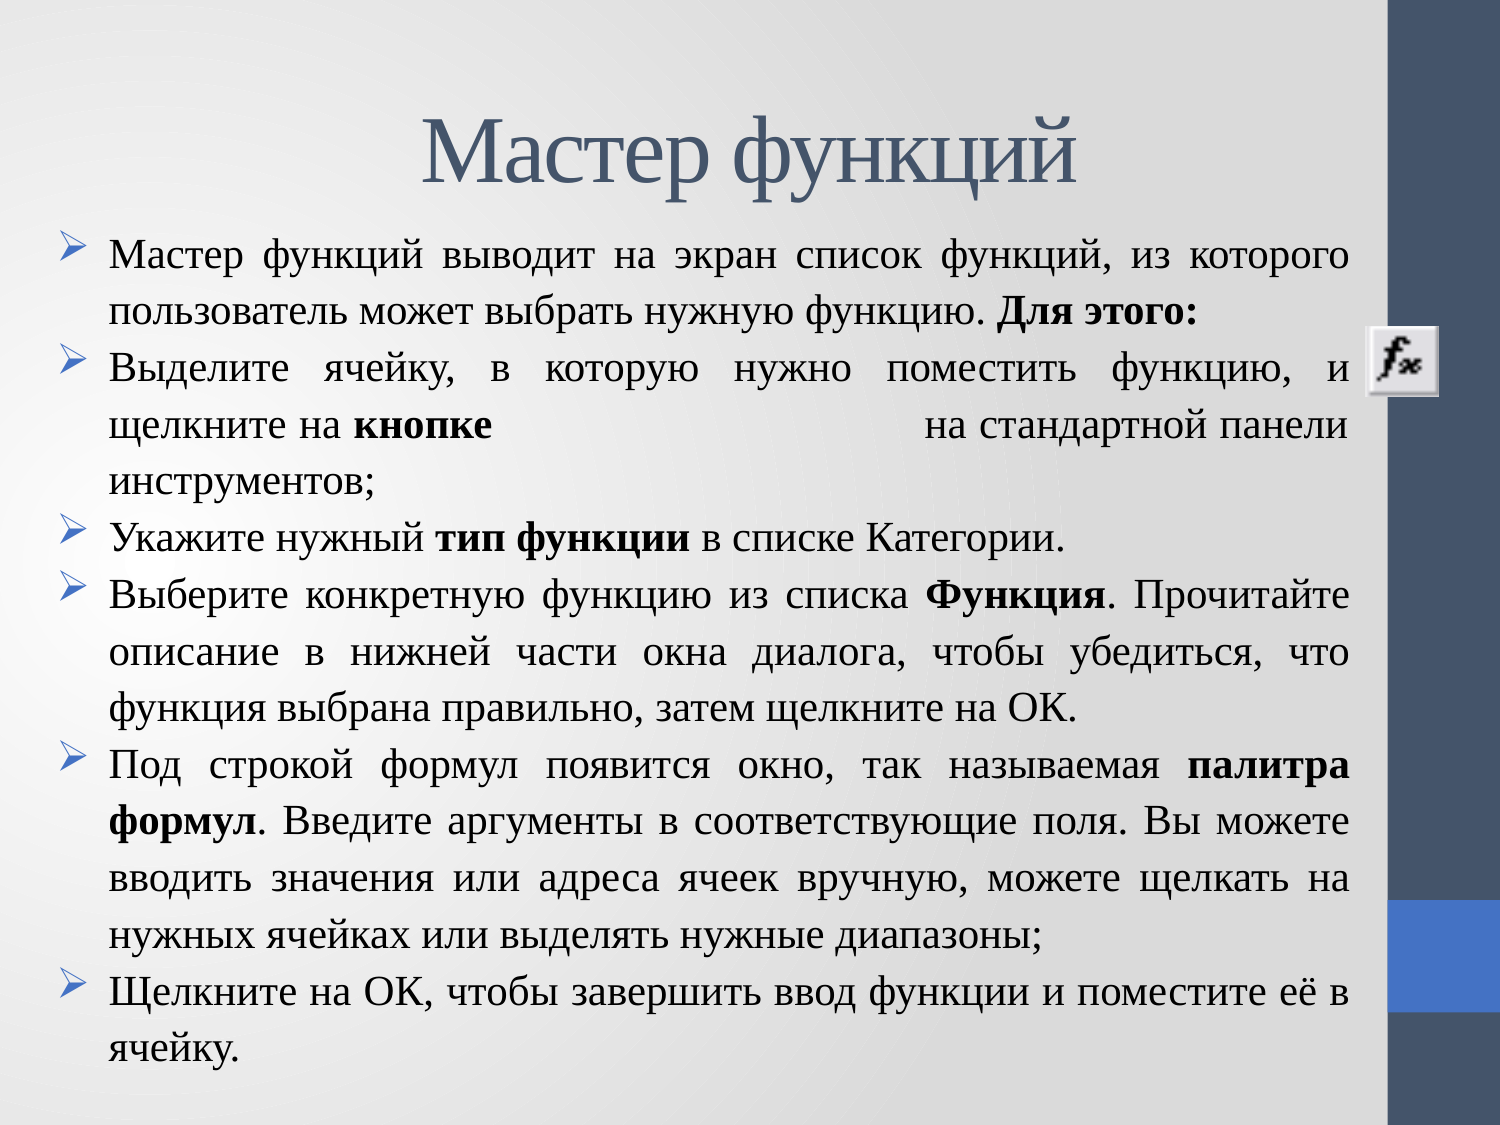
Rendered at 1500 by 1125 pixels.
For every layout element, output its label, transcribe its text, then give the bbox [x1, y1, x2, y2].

picture [1364, 325, 1440, 398]
title Мастер функций [49, 75, 1450, 213]
list Мастер функций выводит на экран список функций, из которого пользователь может выбрать нужную функцию. Для этого: Выделите ячейку, в которую нужно поместить функцию, и щелкните на кнопке на стандартной панели инструментов; Укажите нужный тип функции в списке Категории. Выберите конкретную функцию из списка Функция. Прочитайте описание в нижней части окна диалога, чтобы убедиться, что функция выбрана правильно, затем щелкните на ОК. Под строкой формул появится окно, так называемая палитра формул. Введите аргументы в соответствующие поля. Вы можете вводить значения или адреса ячеек вручную, можете щелкать на нужных ячейках или выделять нужные диапазоны; Щелкните на ОК, чтобы завершить ввод функции и поместите её в ячейку. [41, 212, 1366, 1083]
